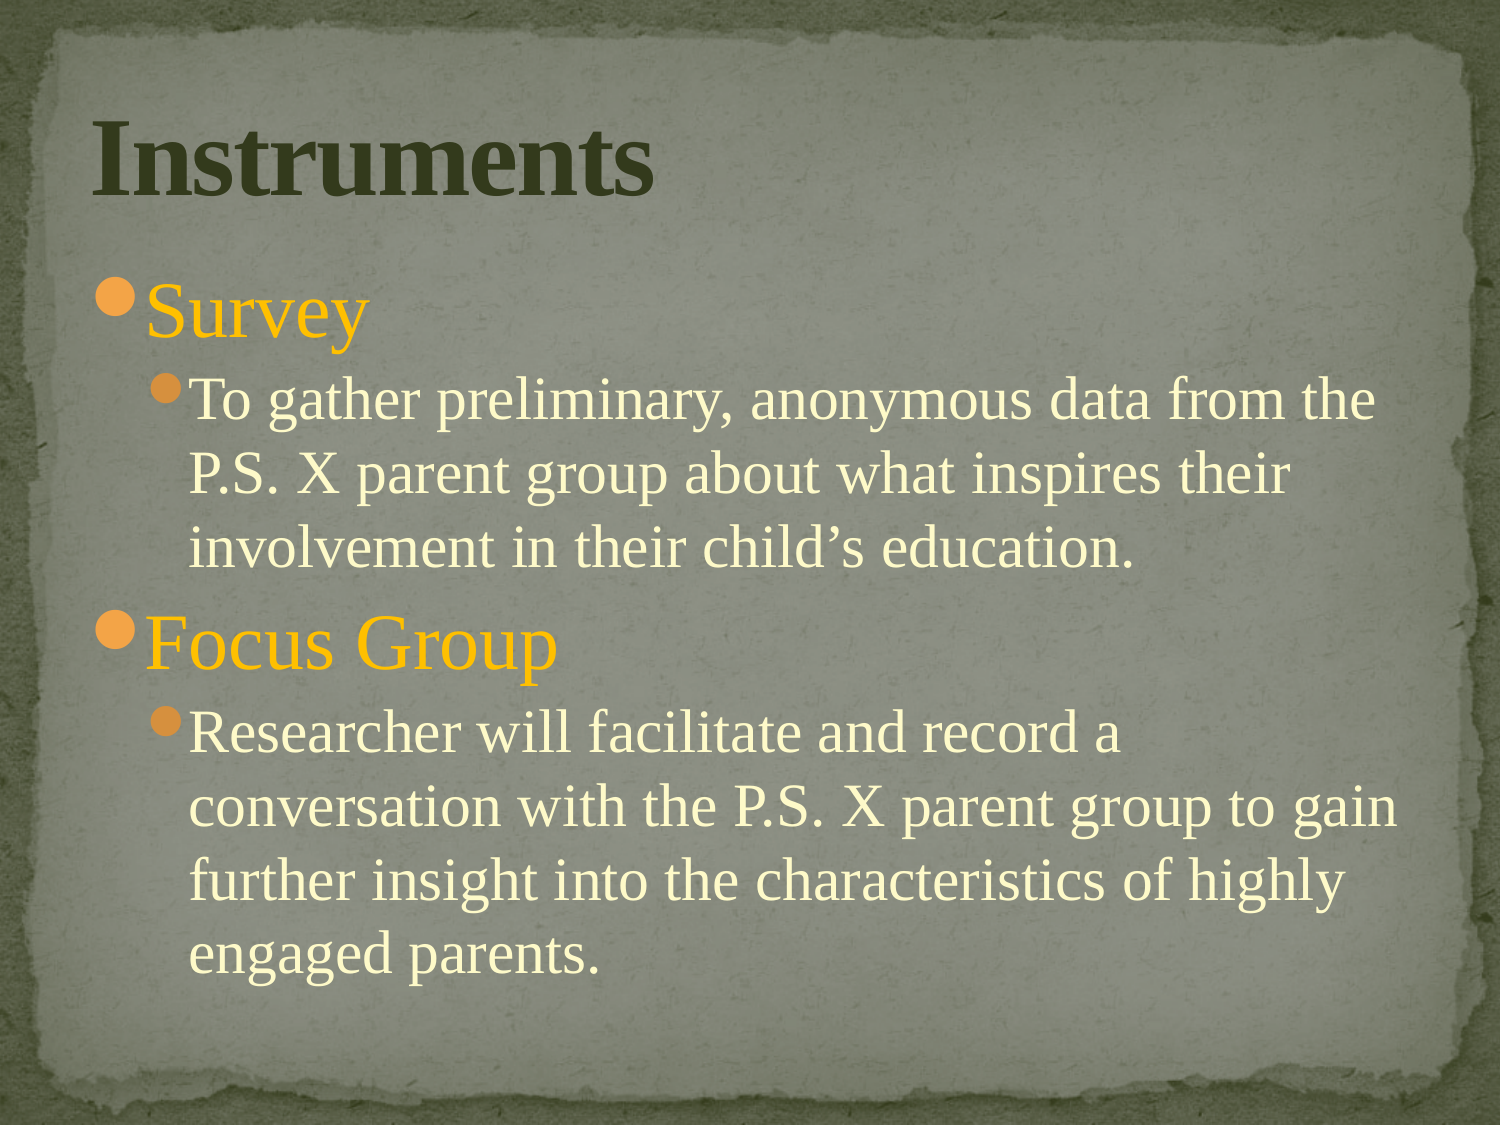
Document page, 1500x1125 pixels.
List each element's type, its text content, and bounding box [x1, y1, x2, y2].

list Survey To gather preliminary, anonymous data from the P.S. X parent group about what inspires their involvement in their child’s education. Focus Group Researcher will facilitate and record a conversation with the P.S. X parent group to gain further insight into the characteristics of highly engaged parents. [75, 249, 1425, 1000]
title Instruments [74, 24, 1425, 225]
